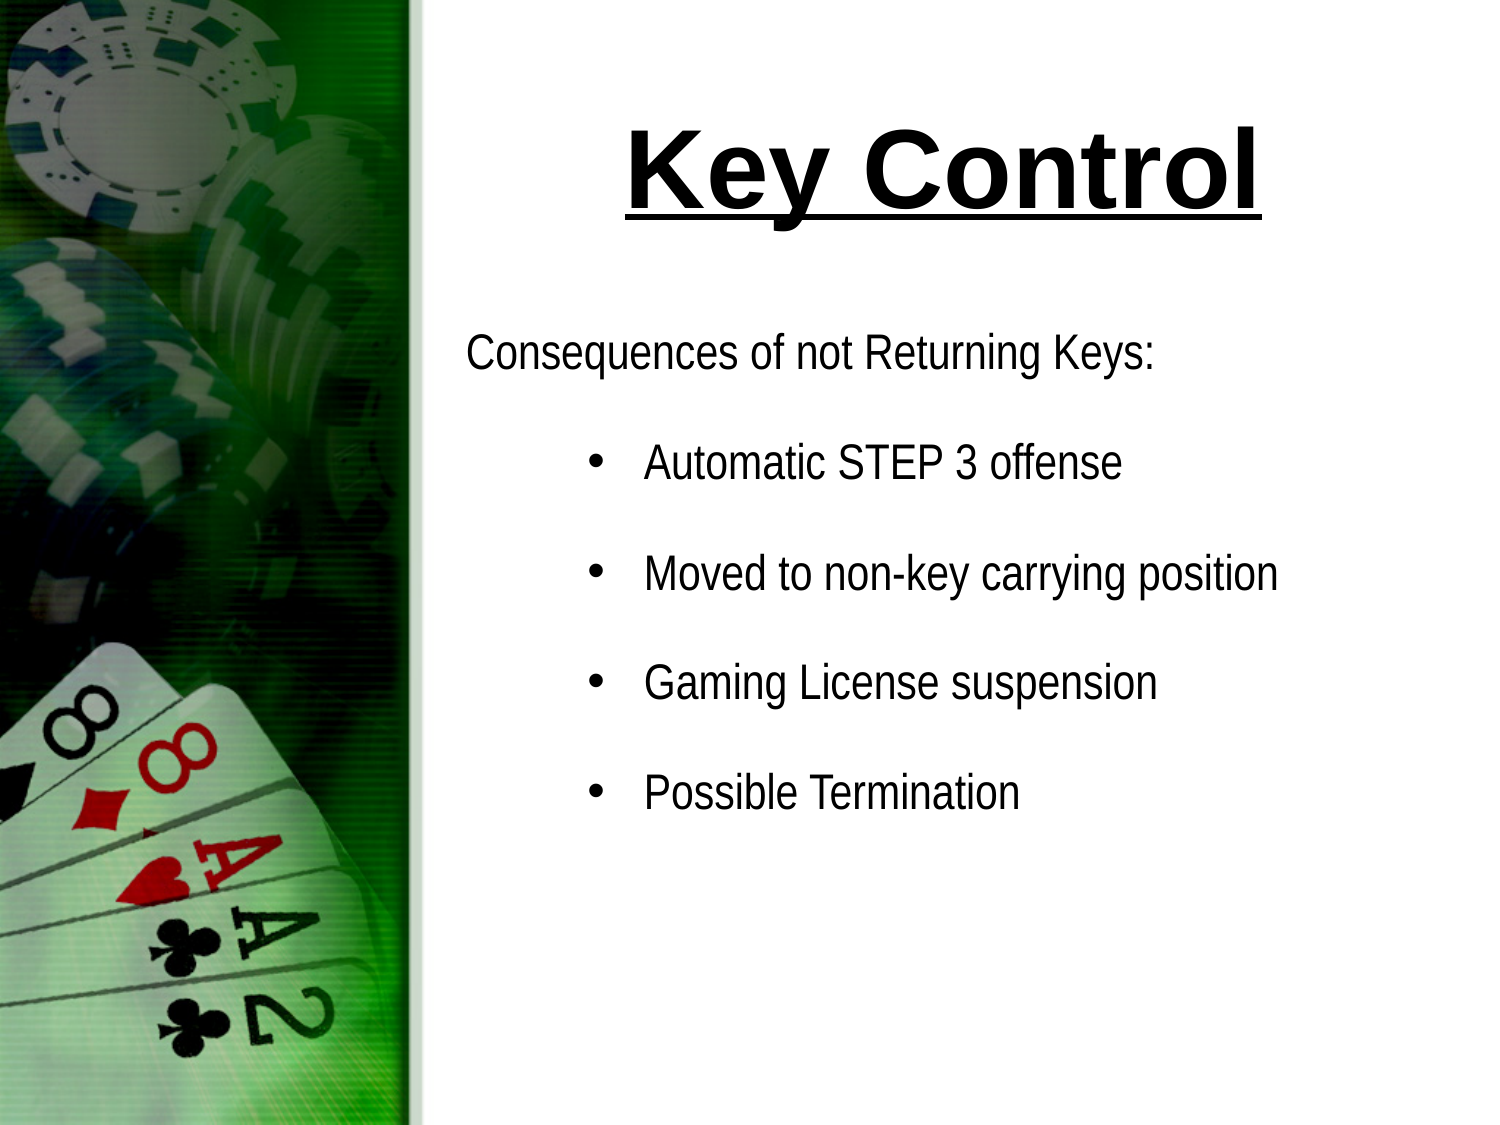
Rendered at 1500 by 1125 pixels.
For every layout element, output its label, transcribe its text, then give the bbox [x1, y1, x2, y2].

text_box Key Control [424, 87, 1463, 238]
picture [0, 0, 1500, 1125]
text_box Consequences of not Returning Keys: Automatic STEP 3 offense Moved to non-key carrying position Gaming License suspension Possible Termination [450, 312, 1463, 1013]
